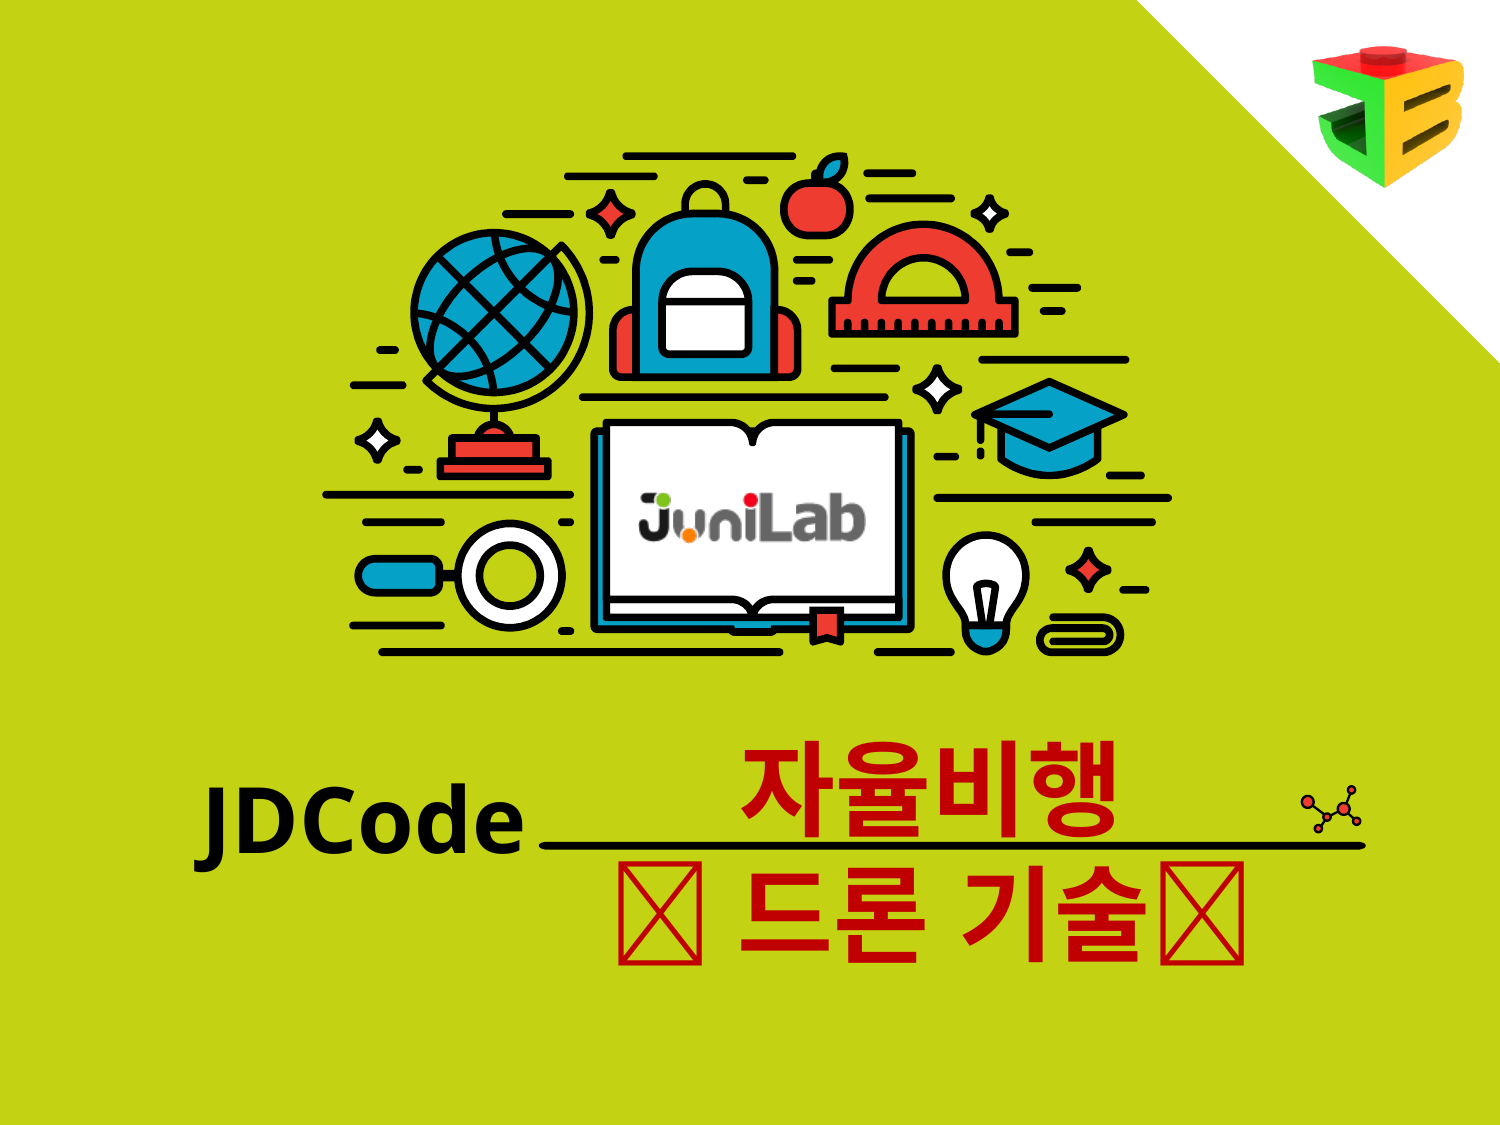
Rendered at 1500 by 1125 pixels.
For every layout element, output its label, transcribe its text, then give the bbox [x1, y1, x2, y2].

text_box [0, 0, 1500, 1125]
text_box JDCode [76, 761, 652, 872]
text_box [1300, 784, 1362, 834]
text_box [1134, 0, 1500, 366]
text_box [538, 841, 1366, 850]
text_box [322, 152, 1173, 657]
picture [1312, 46, 1464, 188]
text_box 자율비행 드론 기술 [513, 794, 1350, 905]
